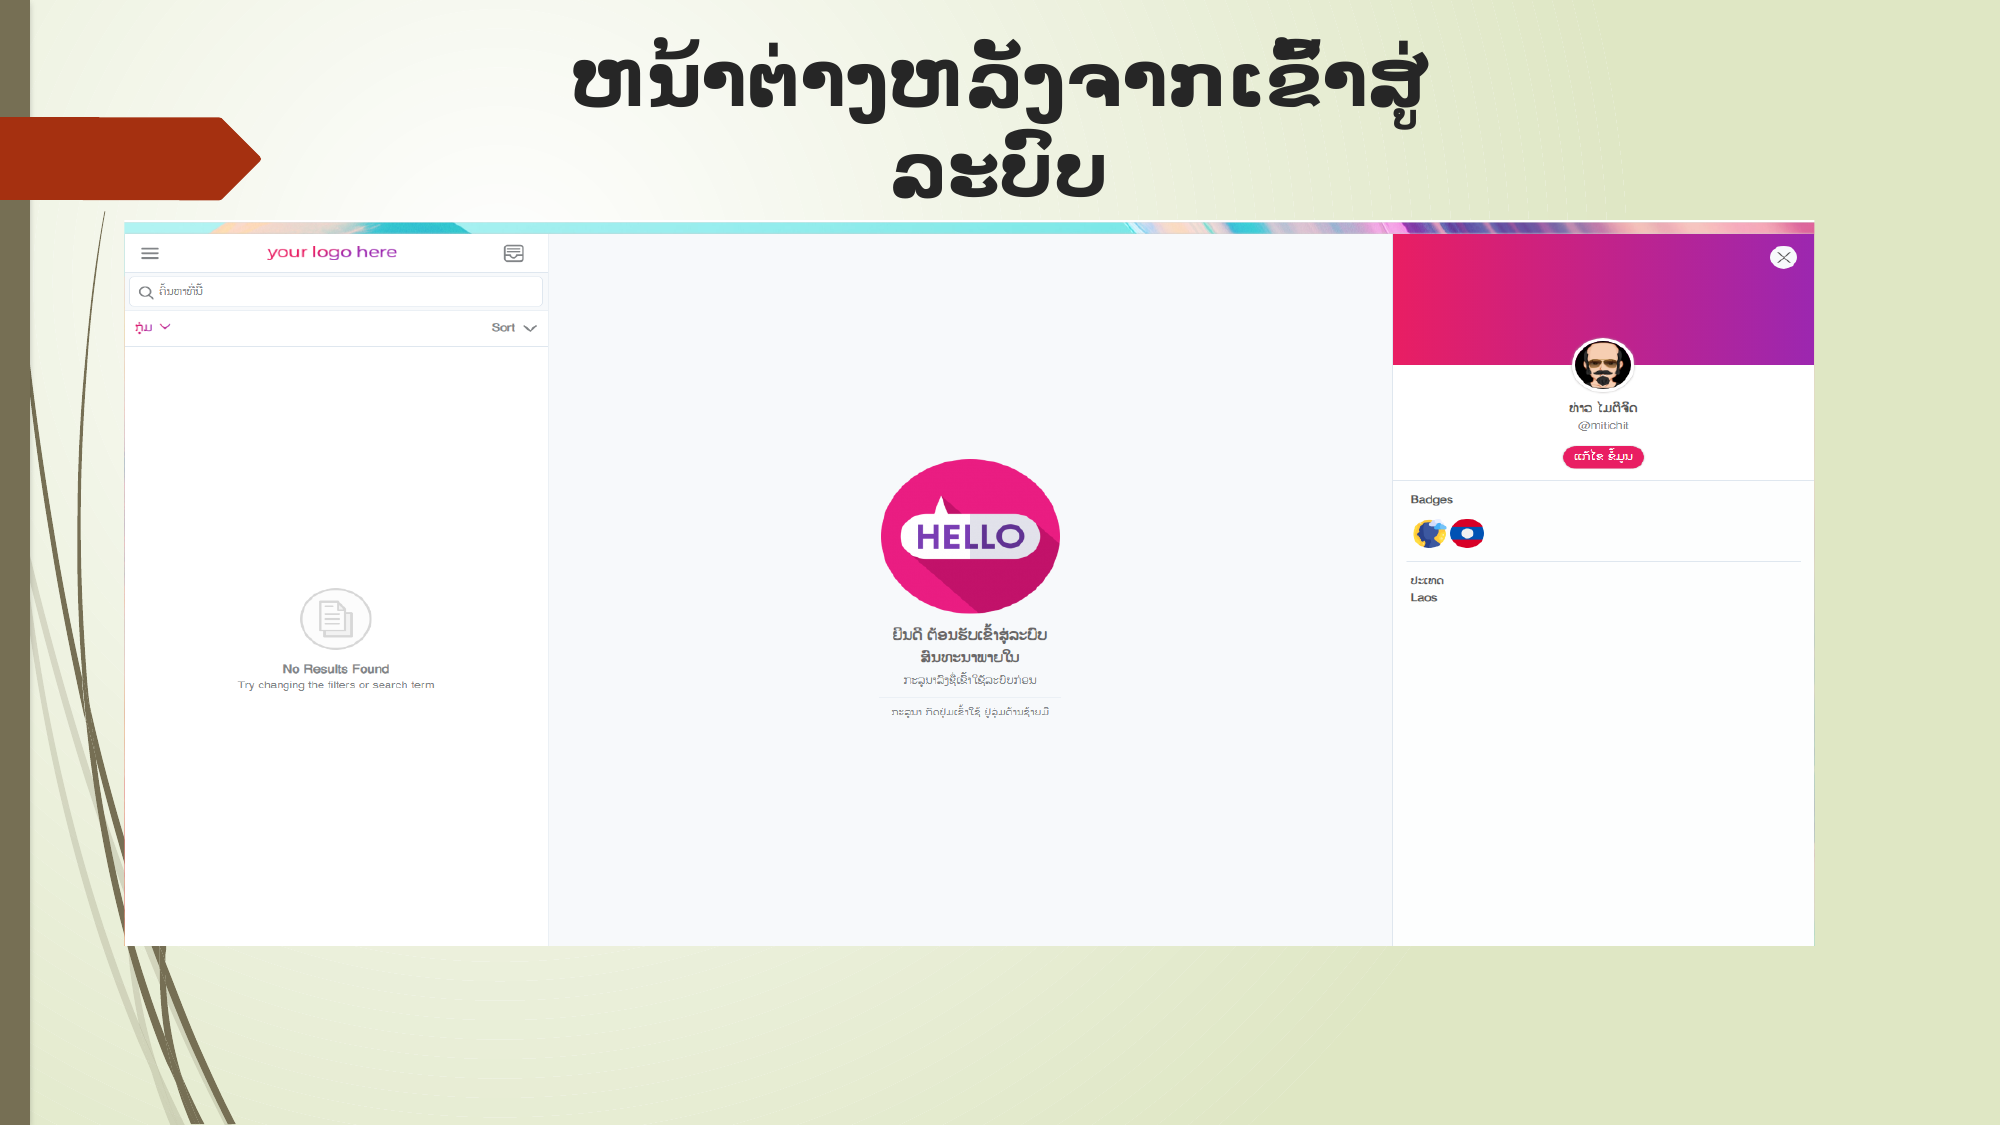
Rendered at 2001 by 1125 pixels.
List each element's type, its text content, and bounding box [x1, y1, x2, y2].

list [124, 219, 1815, 946]
title ຫນ້າຕ່າງຫລັງຈາກເຂົ້າສູ່ລະບົບ [463, 51, 1537, 191]
